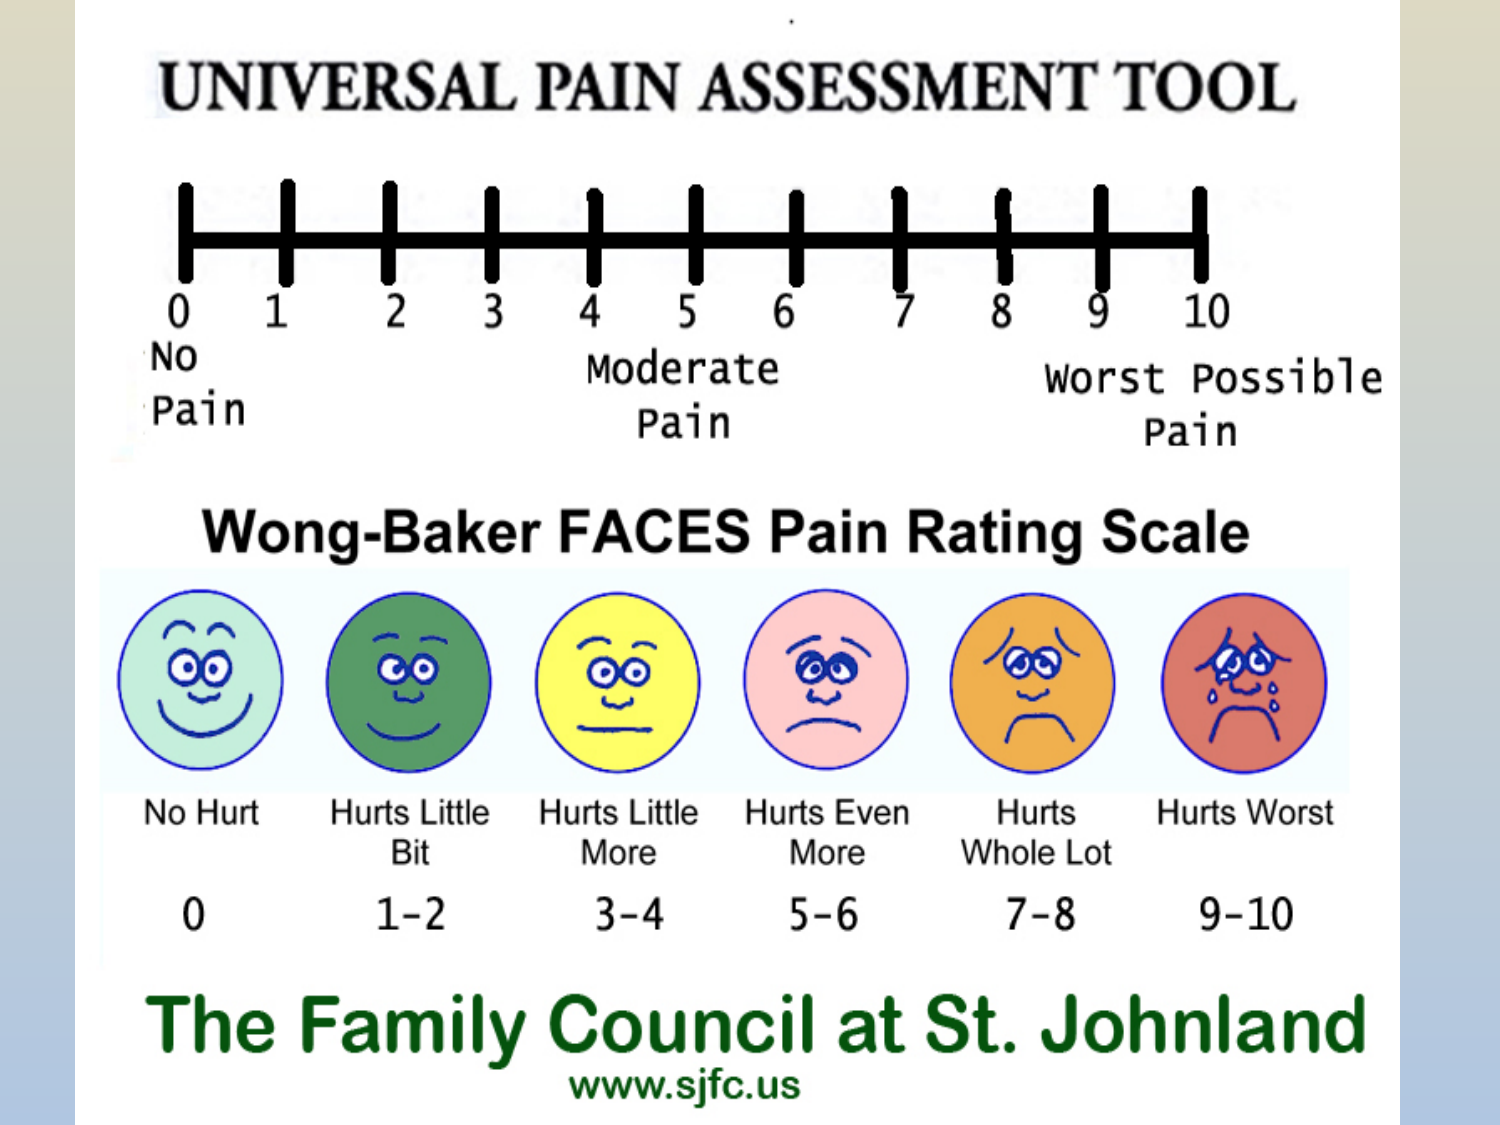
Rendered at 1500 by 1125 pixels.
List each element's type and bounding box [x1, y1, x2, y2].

picture [74, 0, 1400, 1125]
